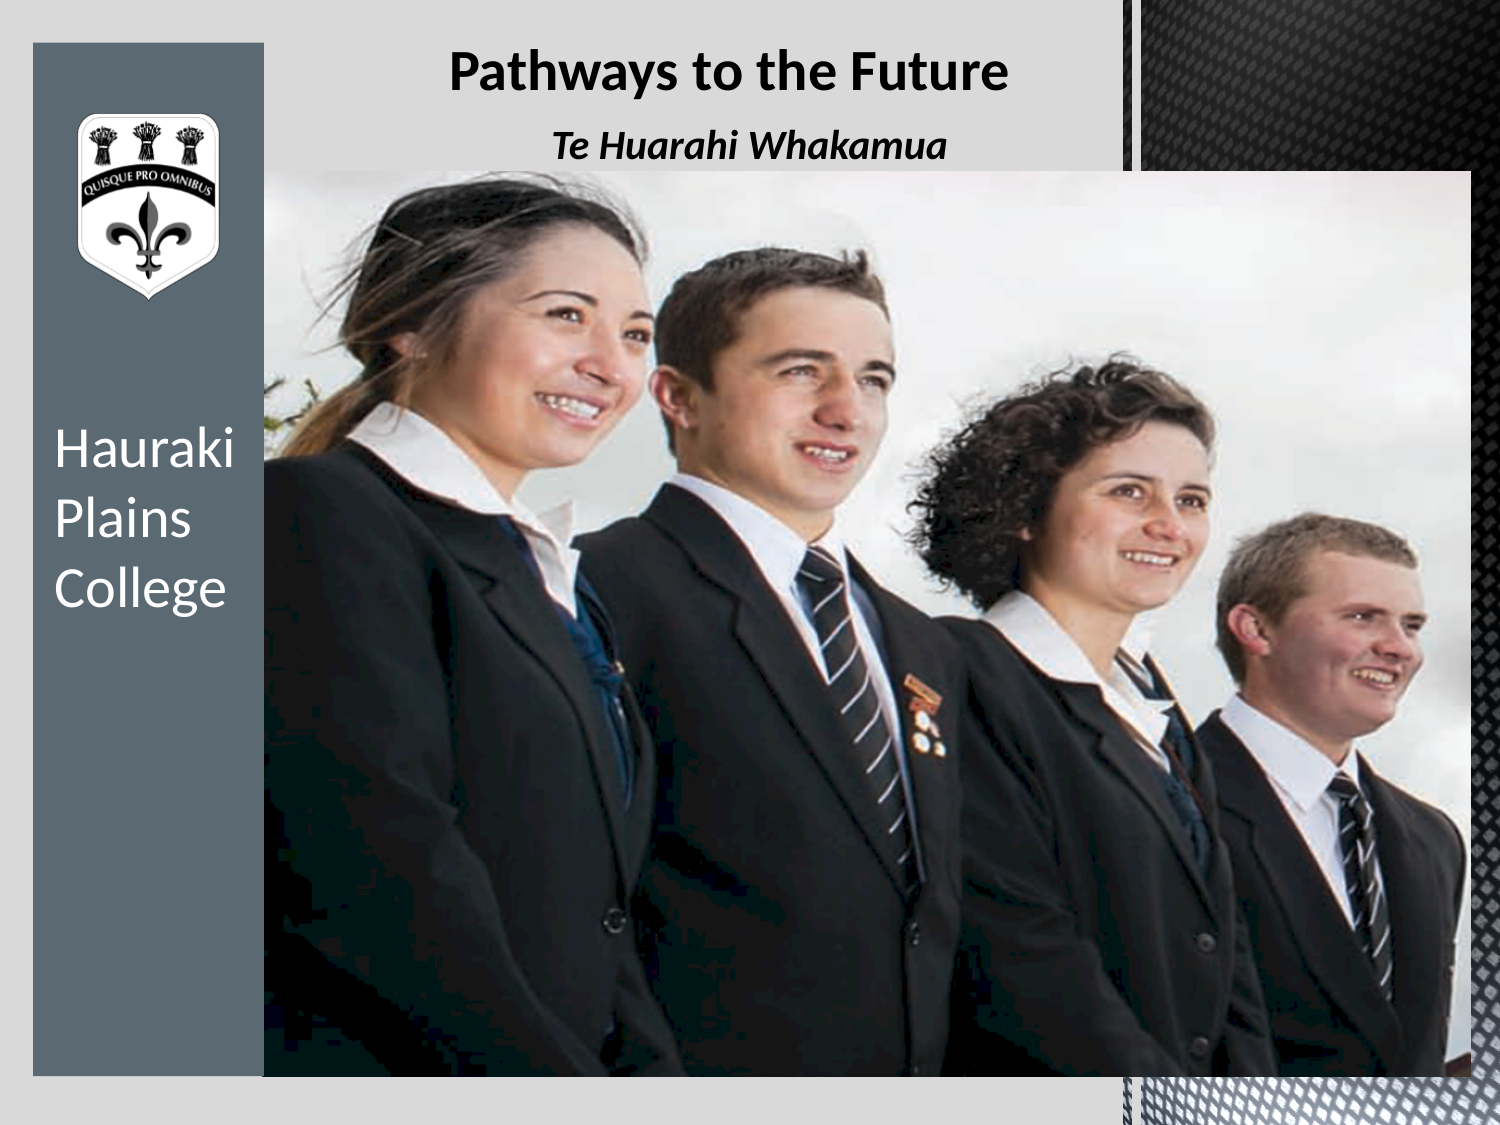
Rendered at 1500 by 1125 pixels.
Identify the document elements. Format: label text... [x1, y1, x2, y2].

picture [261, 0, 1500, 1125]
text_box Pathways to the Future Te Huarahi Whakamua [323, 24, 1069, 170]
text_box Hauraki Plains College [39, 267, 256, 821]
text_box [32, 41, 265, 1078]
picture [75, 113, 222, 302]
